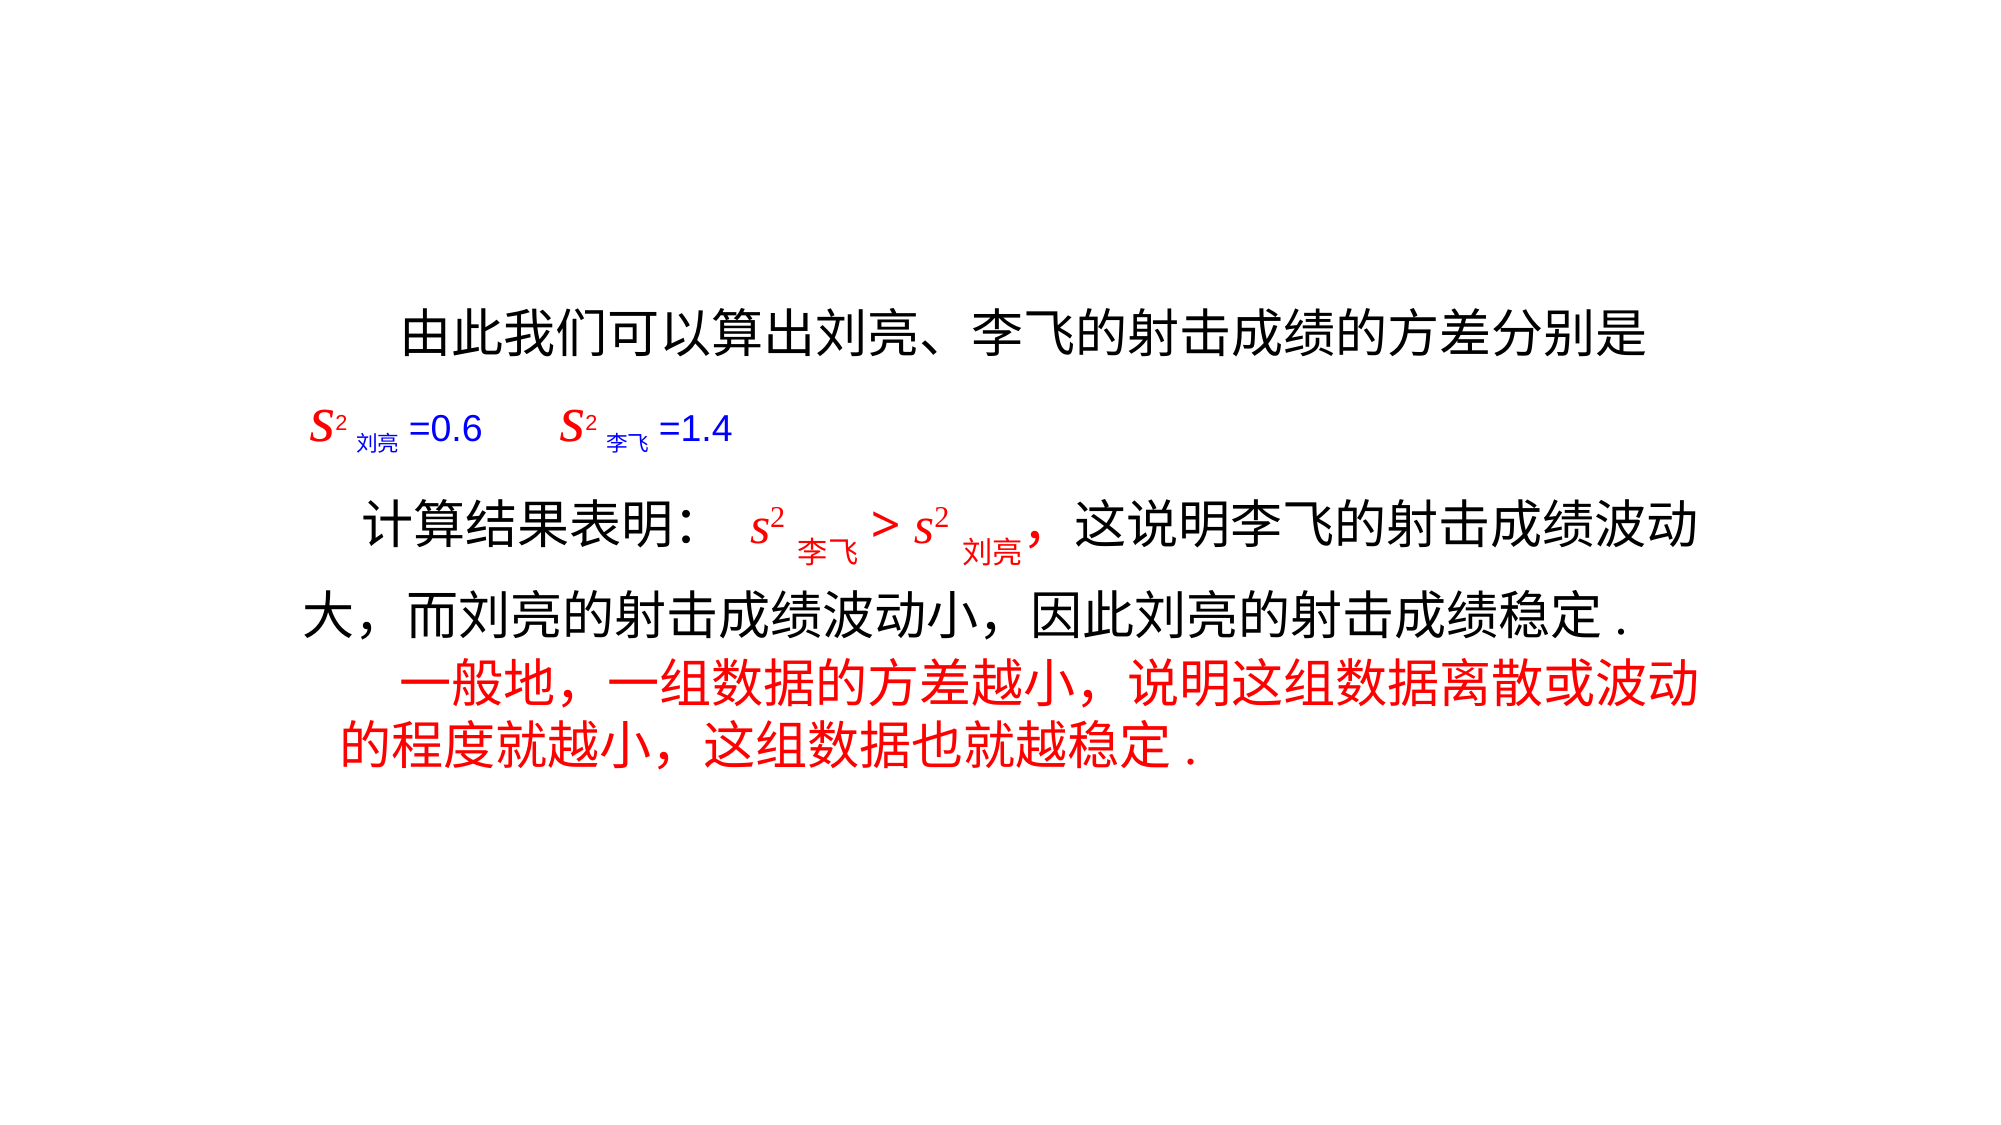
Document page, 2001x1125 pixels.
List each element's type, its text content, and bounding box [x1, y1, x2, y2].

text_box 由此我们可以算出刘亮、李飞的射击成绩的方差分别是 [324, 292, 1725, 371]
text_box s2刘亮=0.6 [294, 367, 498, 463]
text_box s2李飞=1.4 [544, 367, 748, 463]
text_box 一般地，一组数据的方差越小，说明这组数据离散或波动的程度就越小，这组数据也就越稳定. [324, 642, 1738, 783]
text_box 计算结果表明： s2李飞> s2刘亮，这说明李飞的射击成绩波动大，而刘亮的射击成绩波动小，因此刘亮的射击成绩稳定. [287, 467, 1750, 653]
